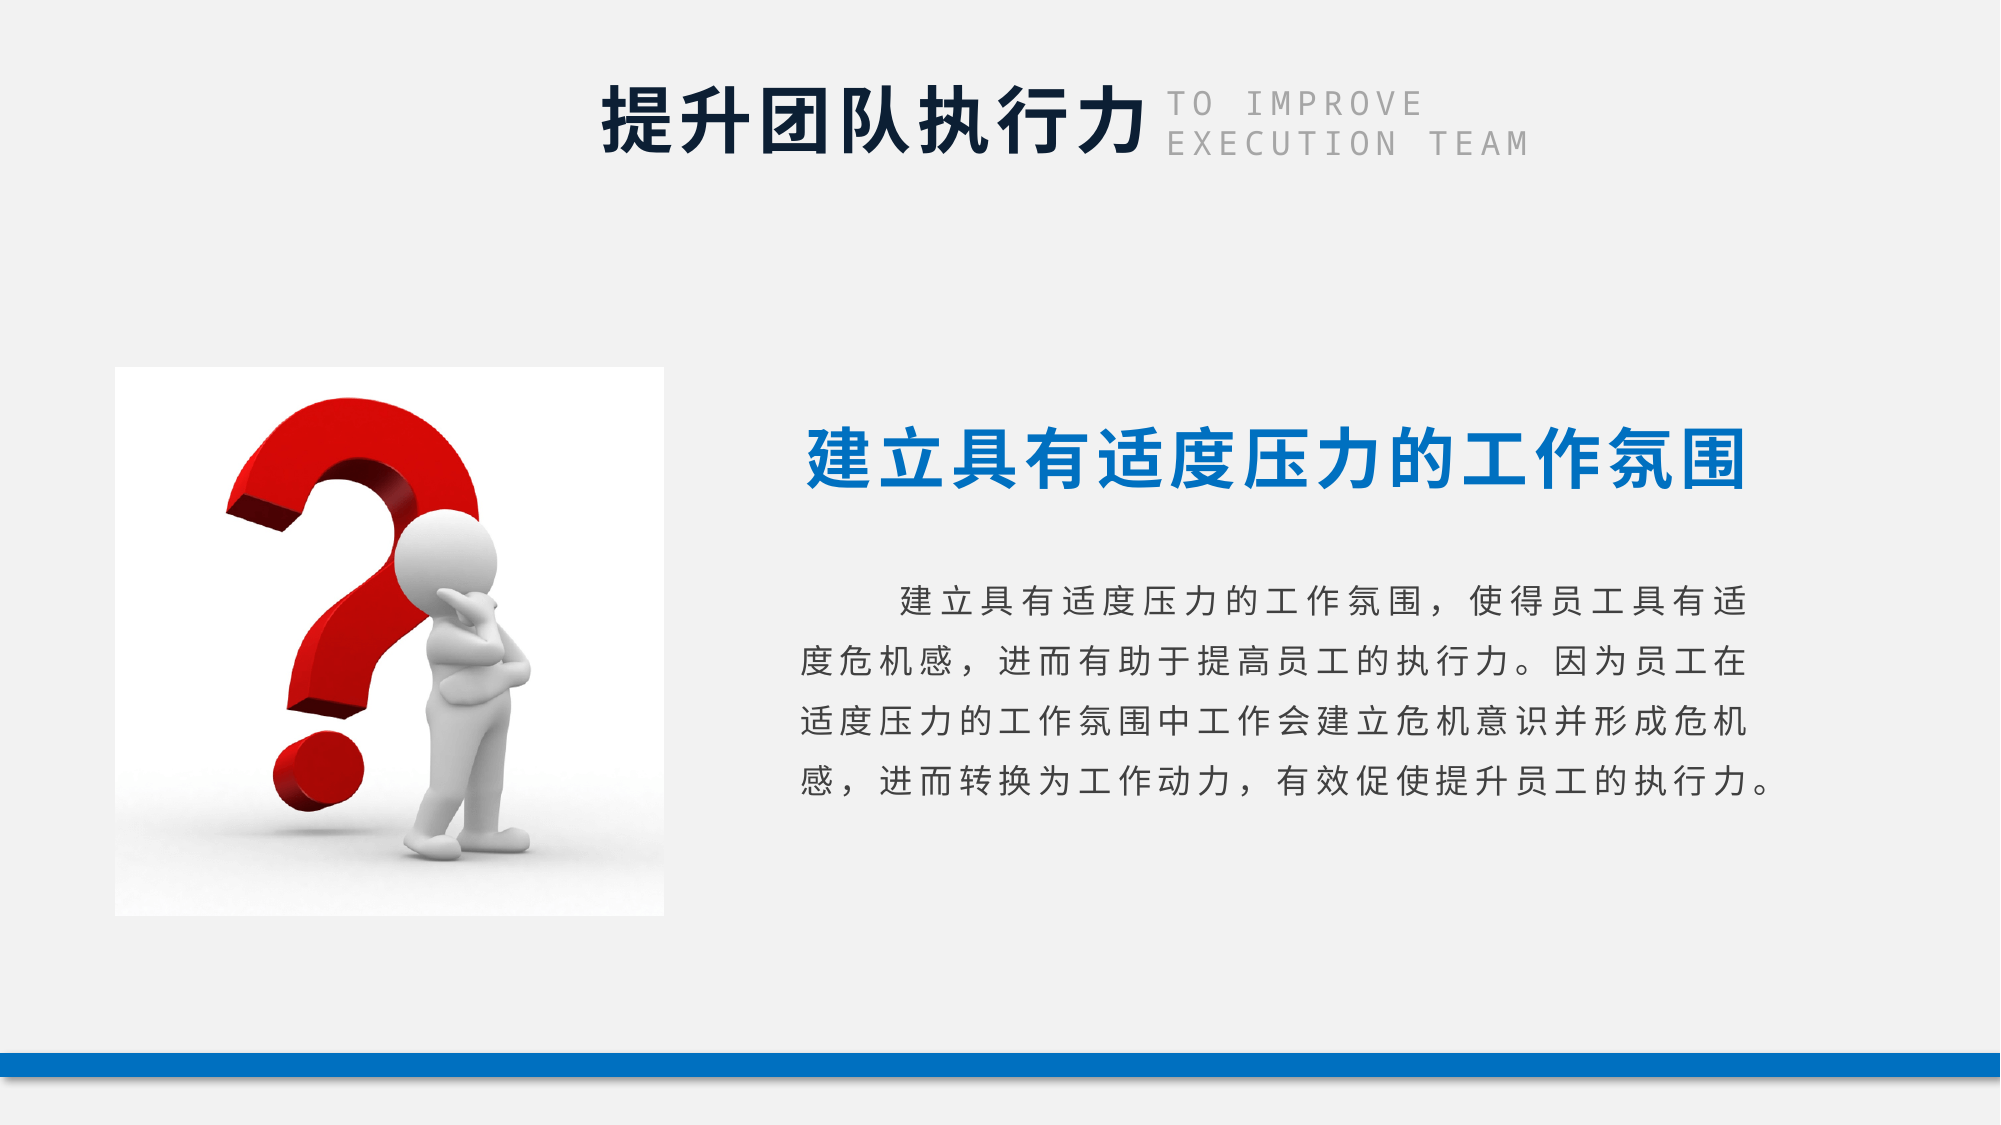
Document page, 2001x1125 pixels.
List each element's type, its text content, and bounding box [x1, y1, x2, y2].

text_box [0, 1052, 2000, 1078]
picture [115, 367, 664, 916]
text_box 建立具有适度压力的工作氛围，使得员工具有适度危机感，进而有助于提高员工的执行力。因为员工在适度压力的工作氛围中工作会建立危机意识并形成危机感，进而转换为工作动力，有效促使提升员工的执行力。 [785, 553, 1768, 808]
text_box 建立具有适度压力的工作氛围 [738, 409, 1816, 504]
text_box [579, 67, 1551, 171]
